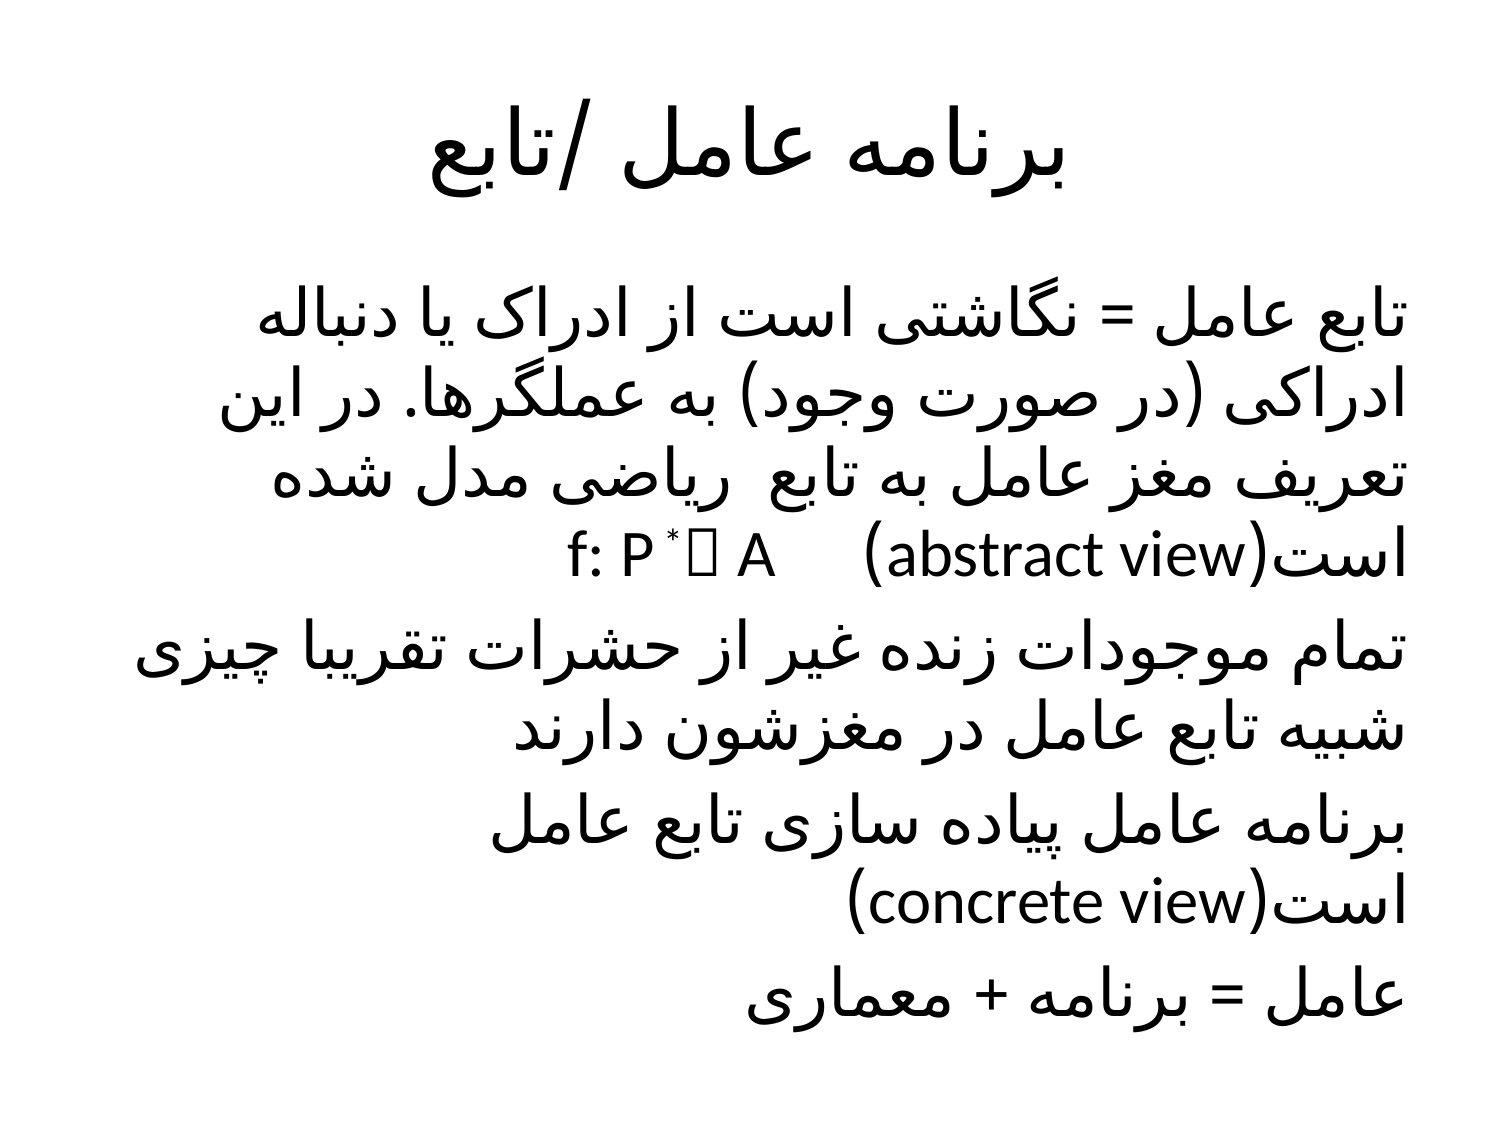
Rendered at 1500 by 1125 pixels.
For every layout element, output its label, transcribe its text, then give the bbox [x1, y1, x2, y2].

list تابع عامل = نگاشتی است از ادراک یا دنباله ادراکی (در صورت وجود) به عملگرها. در این تعریف مغز عامل به تابع ریاضی‌ مدل شده است(abstract view) f: P * A تمام موجودات زنده غیر از حشرات تقریبا چیزی شبیه تابع عامل در مغزشون دارند برنامه عامل پیاده سازی تابع عامل است(concrete view) عامل = برنامه + معماری [75, 262, 1425, 1005]
title برنامه عامل /تابع [75, 45, 1425, 233]
